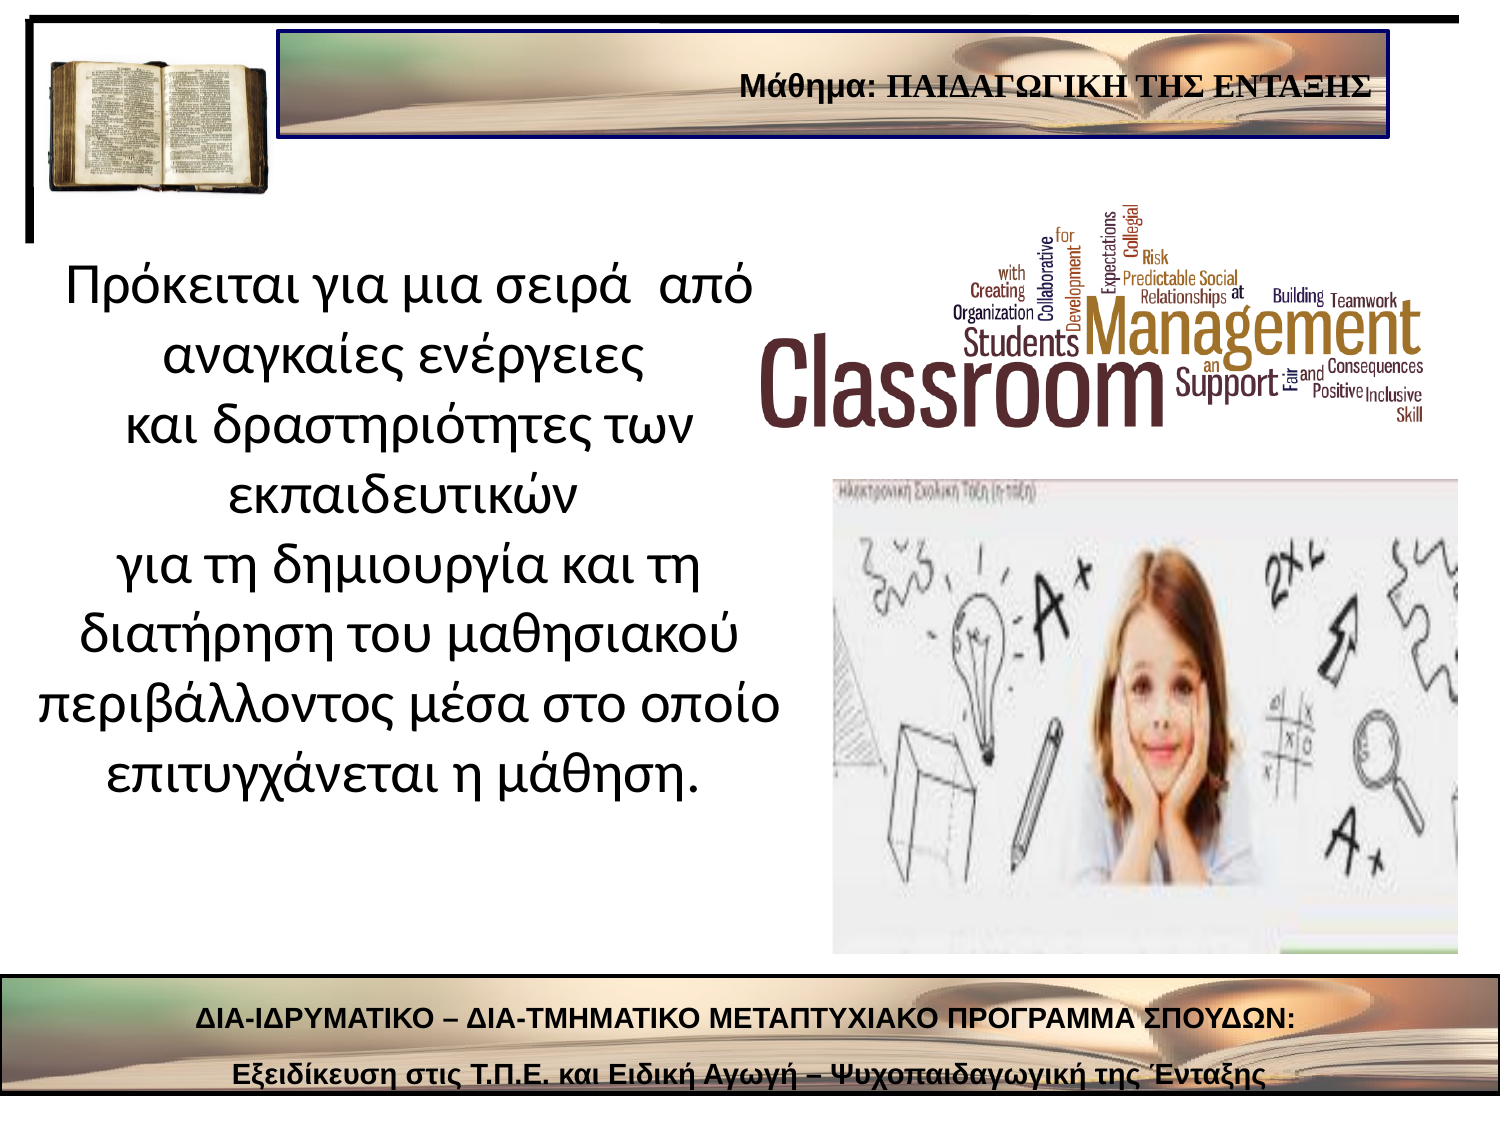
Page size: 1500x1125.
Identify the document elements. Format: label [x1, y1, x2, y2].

text_box [0, 18, 1500, 1094]
picture [832, 479, 1459, 954]
picture [40, 54, 274, 200]
